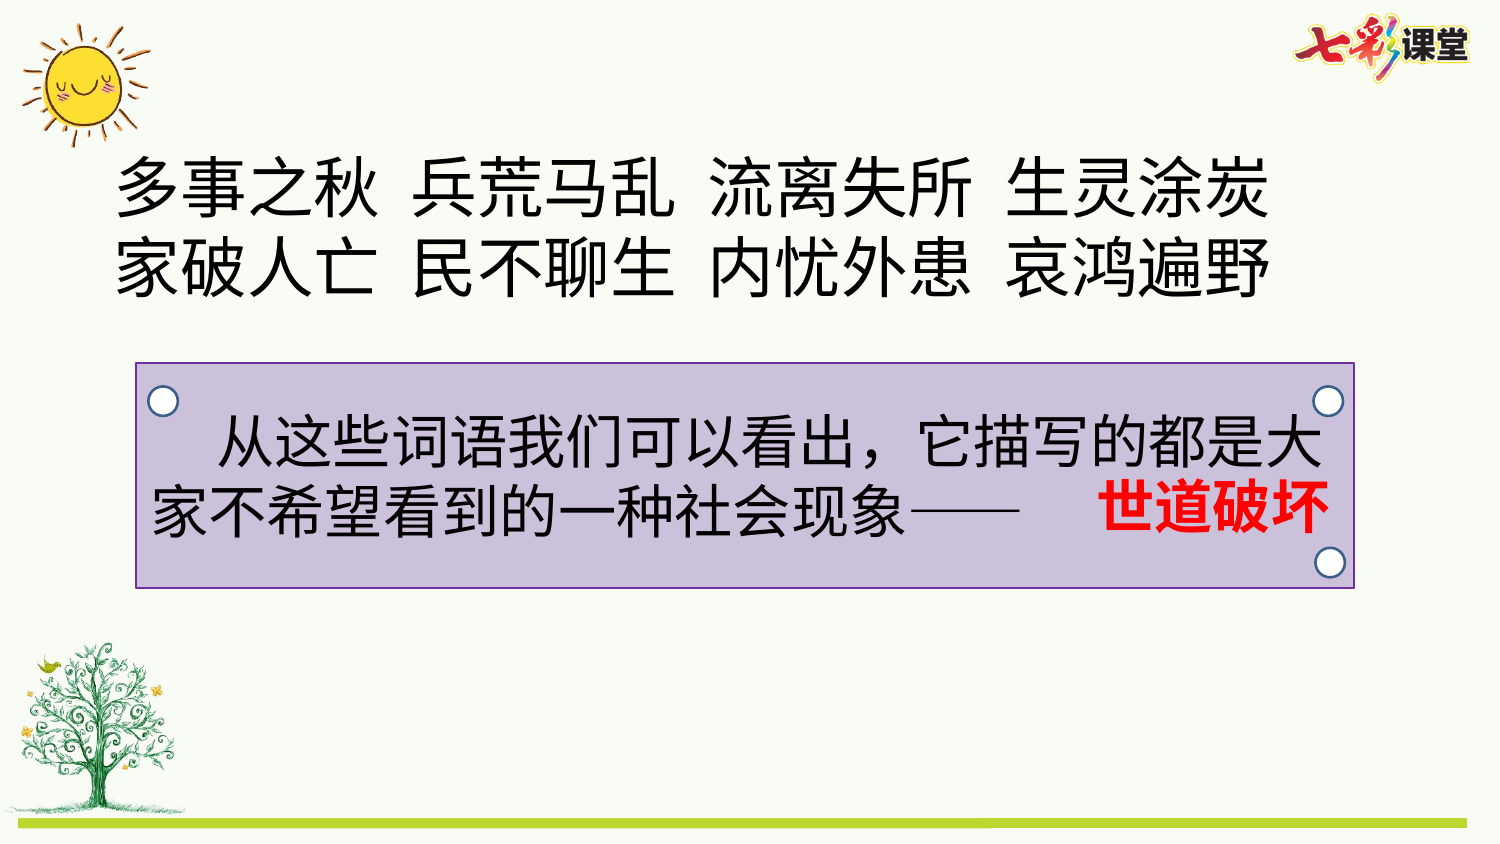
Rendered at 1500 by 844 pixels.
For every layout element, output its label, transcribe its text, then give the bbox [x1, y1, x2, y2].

picture [1291, 9, 1472, 87]
text_box 多事之秋 兵荒马乱 流离失所 生灵涂炭 家破人亡 民不聊生 内忧外患 哀鸿遍野 [98, 138, 1433, 313]
picture [0, 608, 1467, 844]
picture [0, 0, 173, 172]
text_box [135, 362, 1355, 589]
